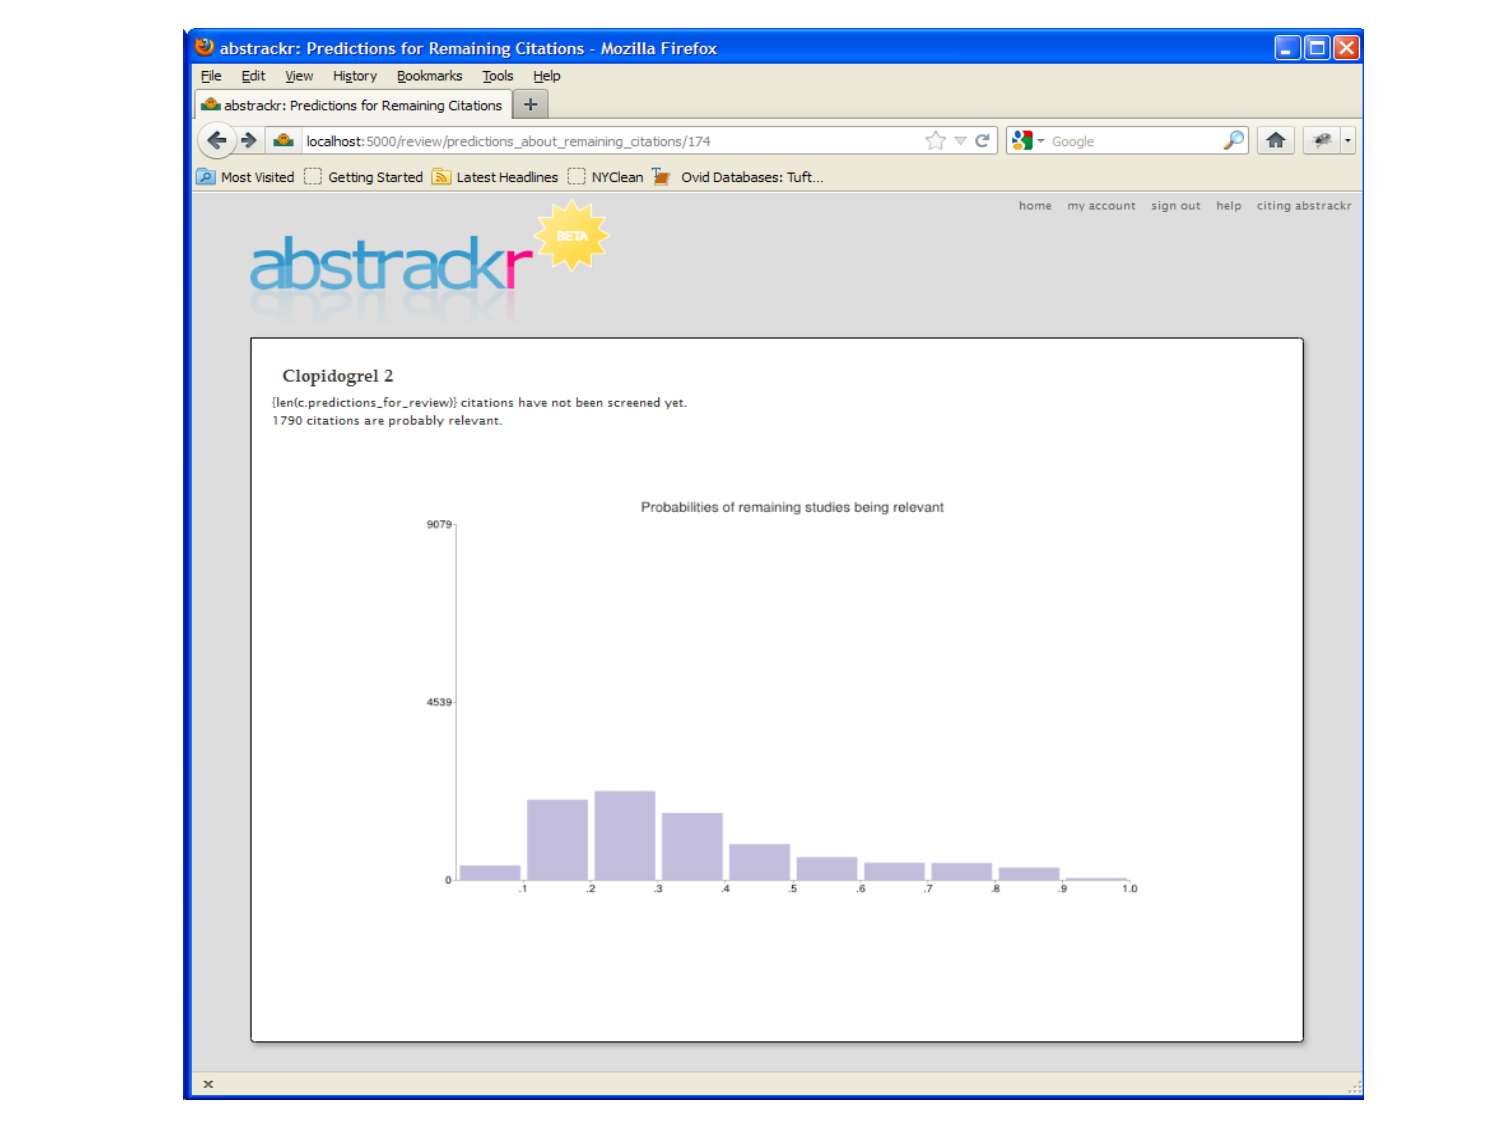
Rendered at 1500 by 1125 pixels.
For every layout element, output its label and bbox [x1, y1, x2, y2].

picture [183, 28, 1364, 1100]
